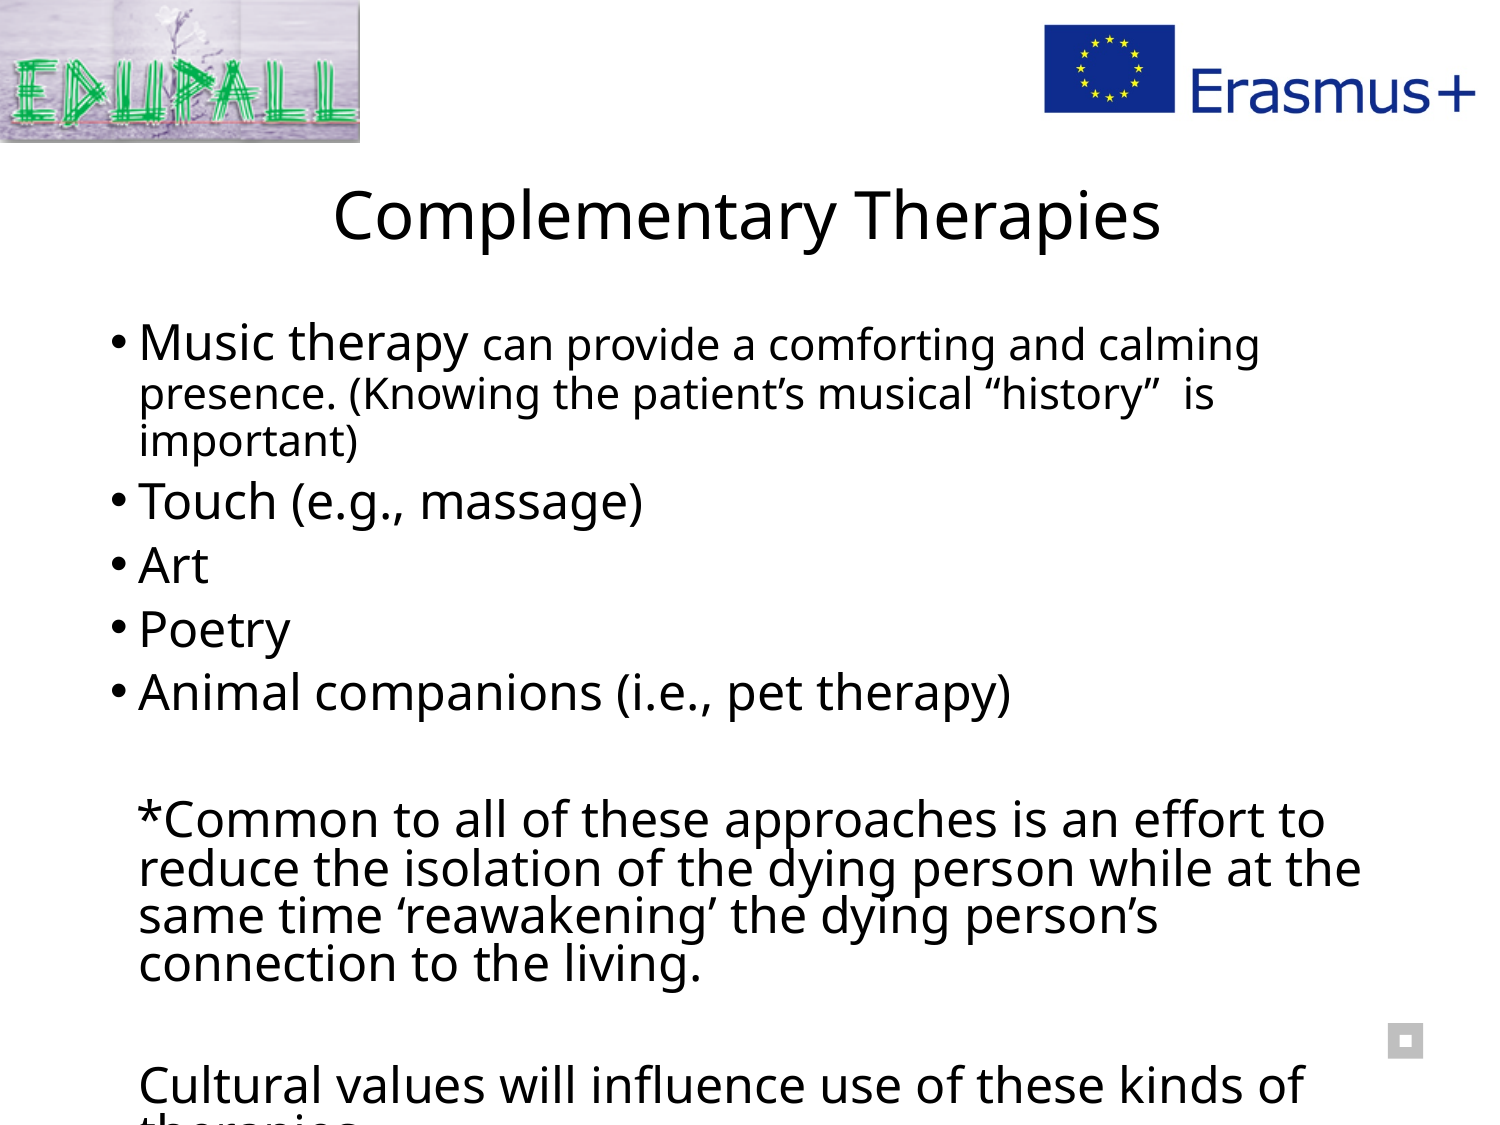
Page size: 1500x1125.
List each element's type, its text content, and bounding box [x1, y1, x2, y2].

list Music therapy can provide a comforting and calming presence. (Knowing the patient’s musical “history” is important) Touch (e.g., massage) Art Poetry Animal companions (i.e., pet therapy) *Common to all of these approaches is an effort to reduce the isolation of the dying person while at the same time ‘reawakening’ the dying person’s connection to the living. Cultural values will influence use of these kinds of therapies. [95, 309, 1389, 1065]
title Complementary Therapies [101, 148, 1395, 289]
picture [1019, 0, 1500, 138]
picture [0, 0, 360, 143]
